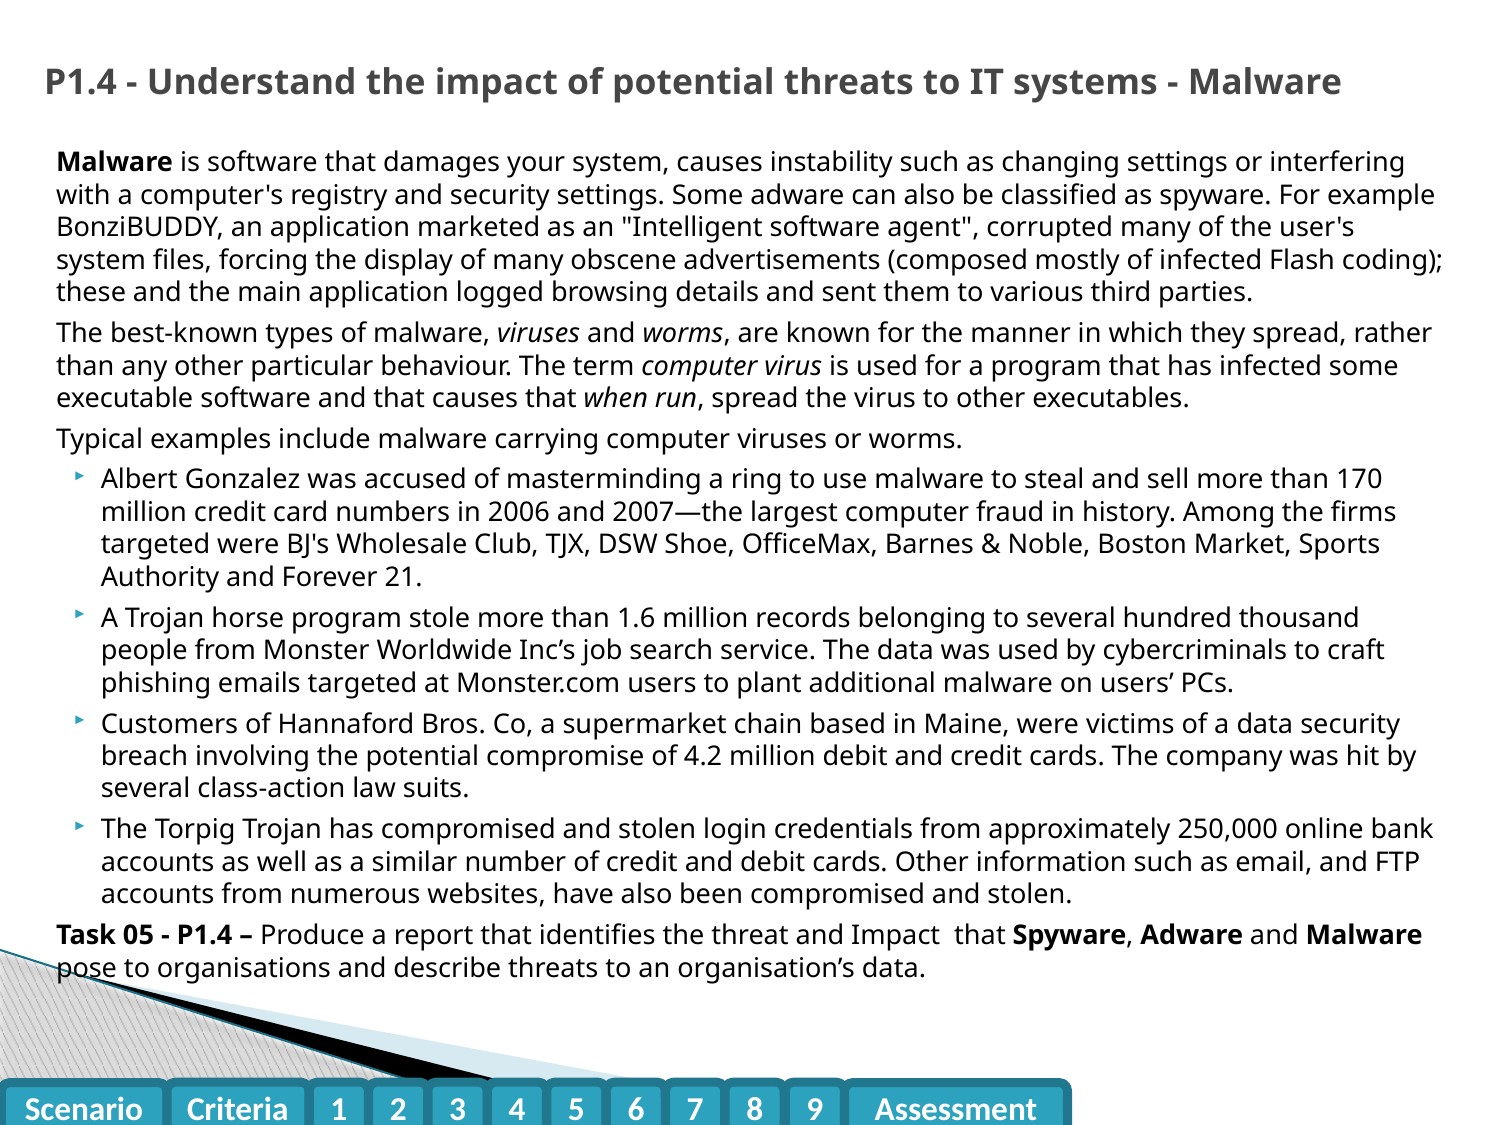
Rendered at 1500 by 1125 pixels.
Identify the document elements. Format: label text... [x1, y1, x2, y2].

list Malware is software that damages your system, causes instability such as changing settings or interfering with a computer's registry and security settings. Some adware can also be classified as spyware. For example BonziBUDDY, an application marketed as an "Intelligent software agent", corrupted many of the user's system files, forcing the display of many obscene advertisements (composed mostly of infected Flash coding); these and the main application logged browsing details and sent them to various third parties. The best-known types of malware, viruses and worms, are known for the manner in which they spread, rather than any other particular behaviour. The term computer virus is used for a program that has infected some executable software and that causes that when run, spread the virus to other executables. Typical examples include malware carrying computer viruses or worms. Albert Gonzalez was accused of masterminding a ring to use malware to steal and sell more than 170 million credit card numbers in 2006 and 2007—the largest computer fraud in history. Among the firms targeted were BJ's Wholesale Club, TJX, DSW Shoe, OfficeMax, Barnes & Noble, Boston Market, Sports Authority and Forever 21. A Trojan horse program stole more than 1.6 million records belonging to several hundred thousand people from Monster Worldwide Inc’s job search service. The data was used by cybercriminals to craft phishing emails targeted at Monster.com users to plant additional malware on users’ PCs. Customers of Hannaford Bros. Co, a supermarket chain based in Maine, were victims of a data security breach involving the potential compromise of 4.2 million debit and credit cards. The company was hit by several class-action law suits. The Torpig Trojan has compromised and stolen login credentials from approximately 250,000 online bank accounts as well as a similar number of credit and debit cards. Other information such as email, and FTP accounts from numerous websites, have also been compromised and stolen. Task 05 - P1.4 – Produce a report that identifies the threat and Impact that Spyware, Adware and Malware pose to organisations and describe threats to an organisation’s data. [41, 137, 1459, 1047]
title P1.4 - Understand the impact of potential threats to IT systems - Malware [29, 35, 1471, 126]
